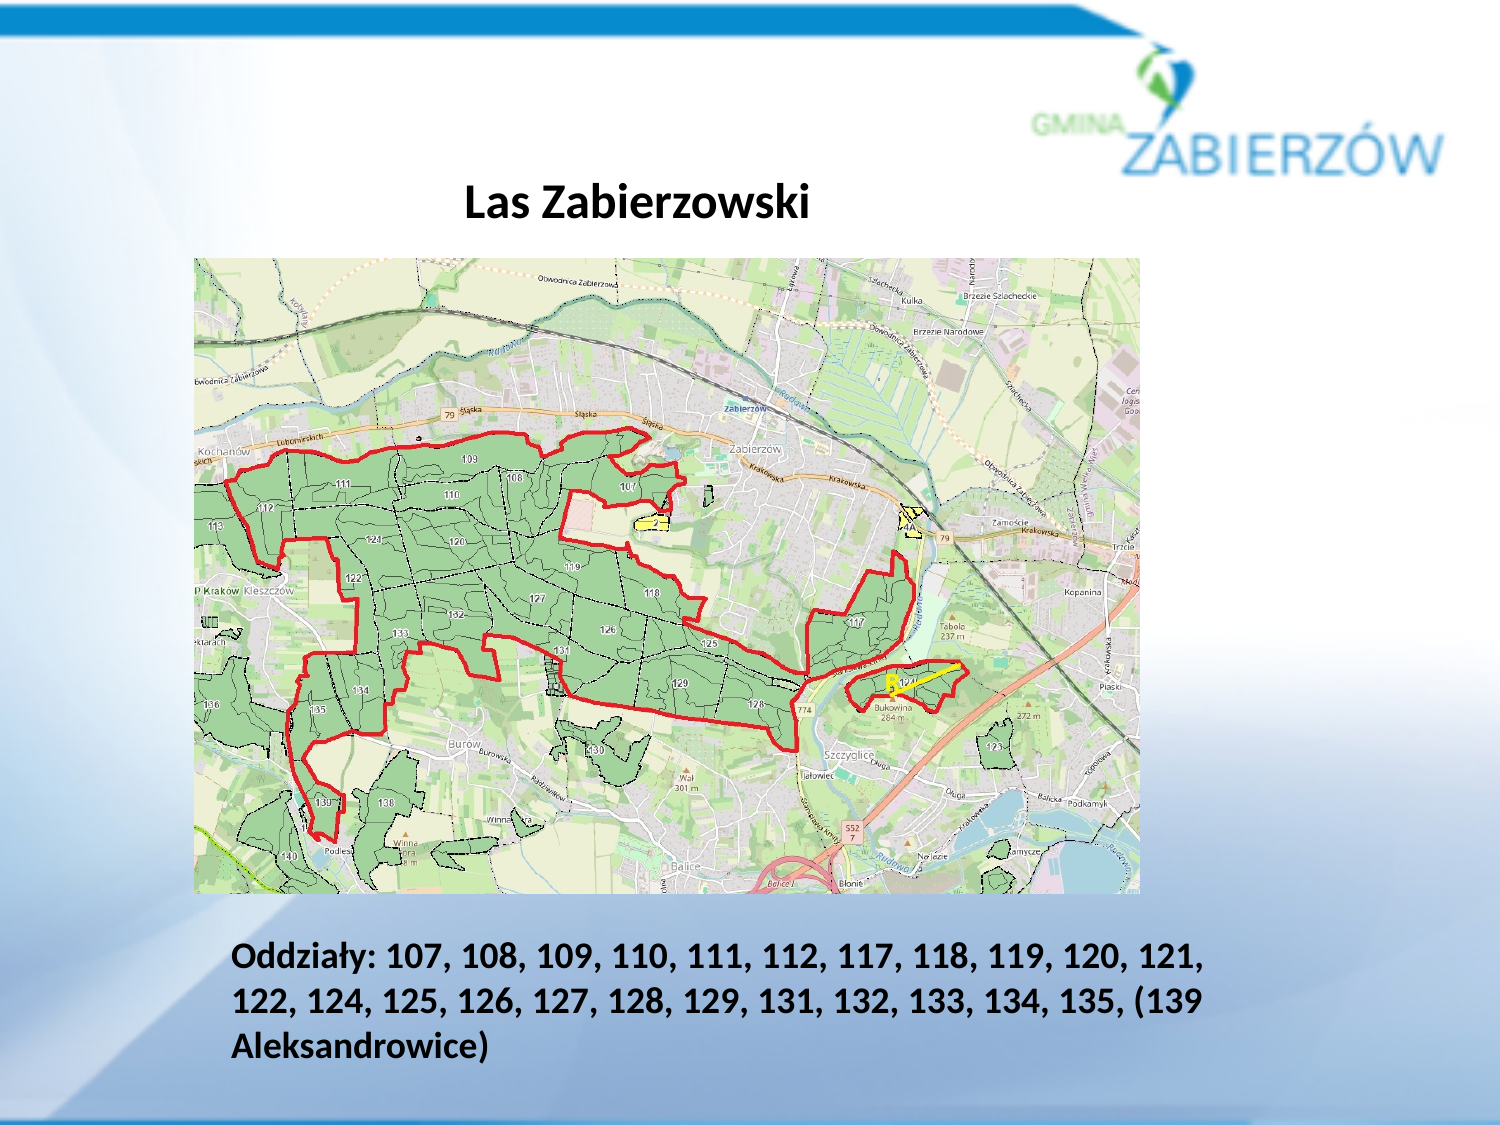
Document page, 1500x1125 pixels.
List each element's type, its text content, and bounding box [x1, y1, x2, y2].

text_box Las Zabierzowski [407, 161, 869, 256]
text_box Oddziały: 107, 108, 109, 110, 111, 112, 117, 118, 119, 120, 121, 122, 124, 125, 126, 127, 128, 129, 131, 132, 133, 134, 135, (139 Aleksandrowice) [216, 923, 1284, 1074]
picture [0, 0, 1500, 1125]
